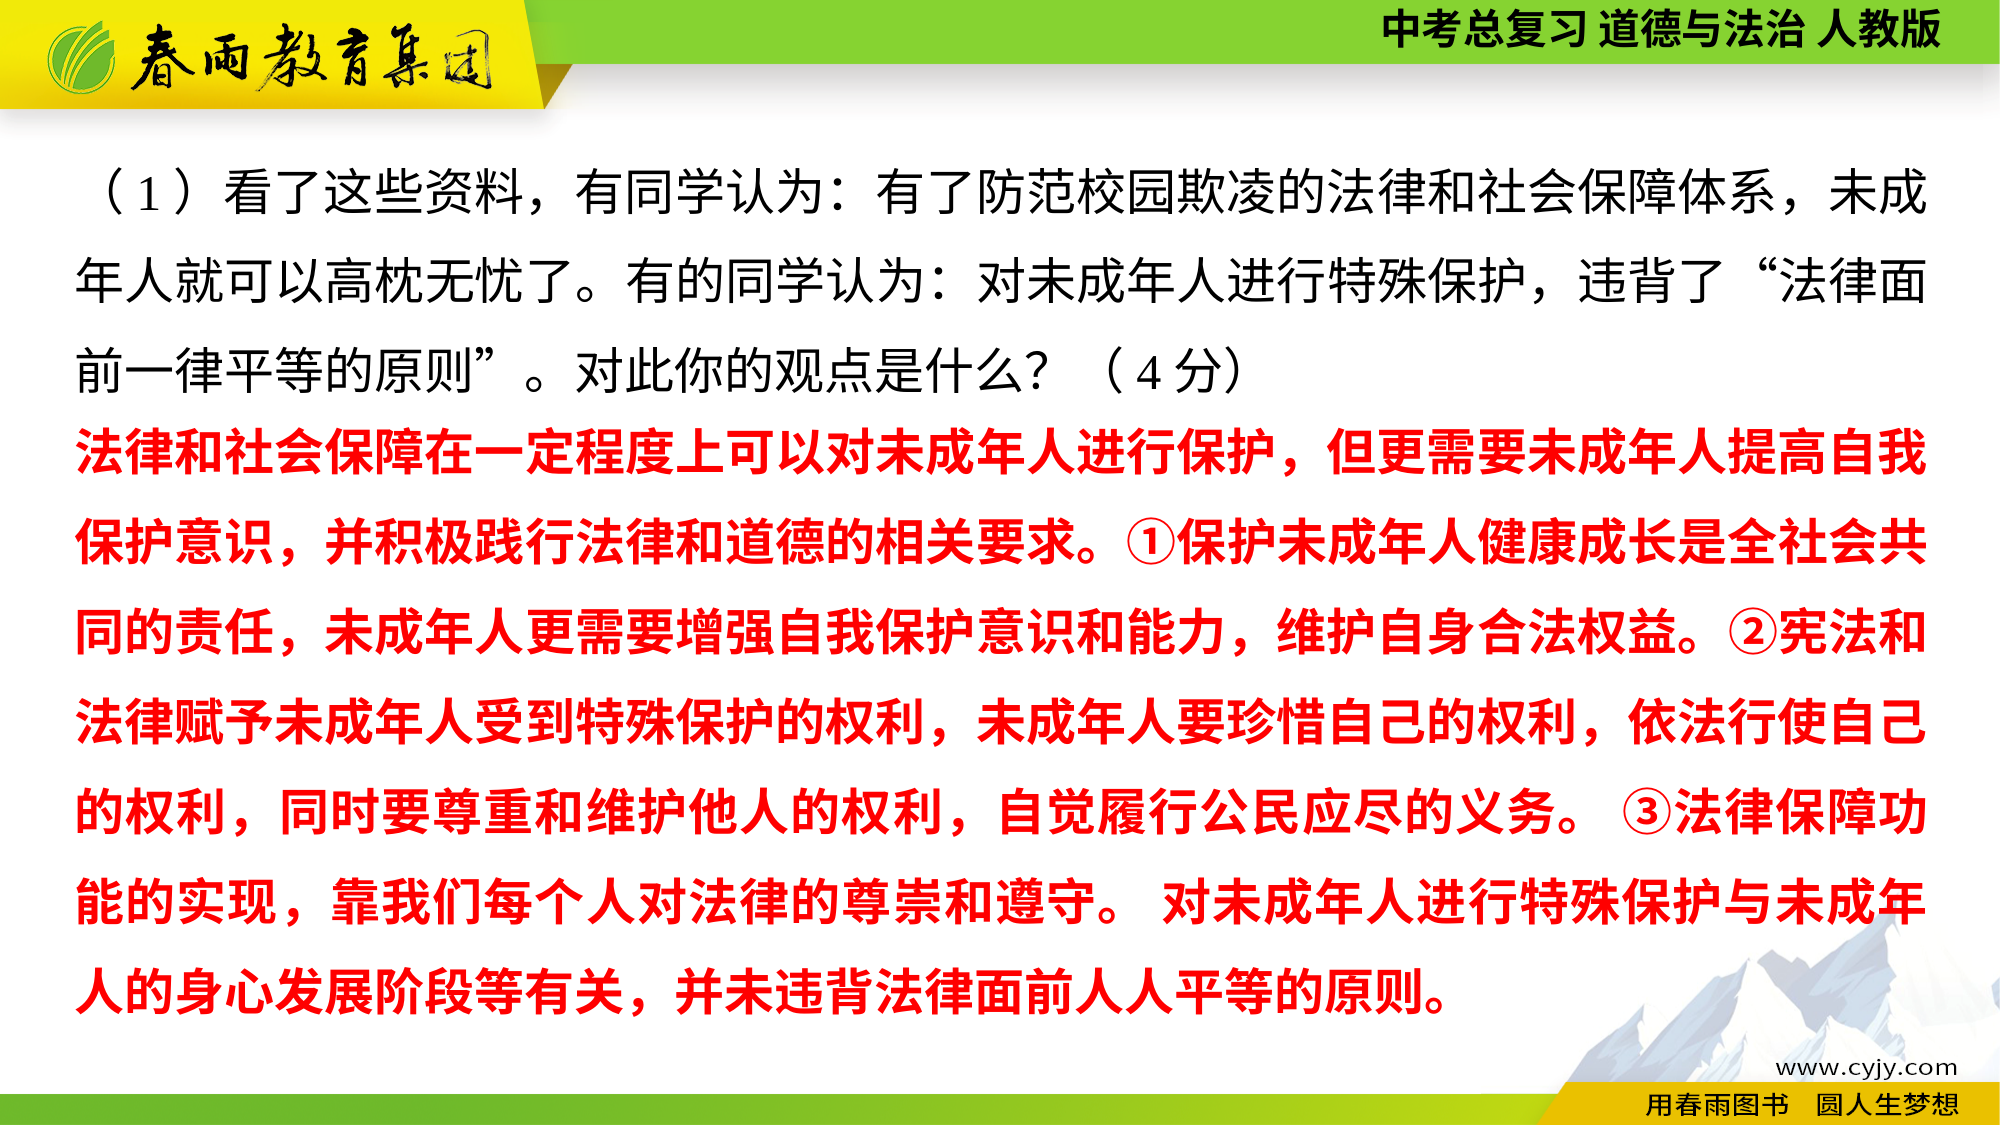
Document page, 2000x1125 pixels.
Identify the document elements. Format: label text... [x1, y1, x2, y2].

text_box 法律和社会保障在一定程度上可以对未成年人进行保护，但更需要未成年人提高自我保护意识，并积极践行法律和道德的相关要求。①保护未成年人健康成长是全社会共同的责任，未成年人更需要增强自我保护意识和能力，维护自身合法权益。②宪法和法律赋予未成年人受到特殊保护的权利，未成年人要珍惜自己的权利，依法行使自己的权利，同时要尊重和维护他人的权利，自觉履行公民应尽的义务。 ③法律保障功能的实现，靠我们每个人对法律的尊崇和遵守。 对未成年人进行特殊保护与未成年人的身心发展阶段等有关，并未违背法律面前人人平等的原则。 [59, 383, 1944, 1029]
picture [0, 0, 2000, 1125]
list （1）看了这些资料，有同学认为：有了防范校园欺凌的法律和社会保障体系，未成年人就可以高枕无忧了。有的同学认为：对未成年人进行特殊保护，违背了“法律面前一律平等的原则”。对此你的观点是什么？（4分） [59, 122, 1944, 383]
